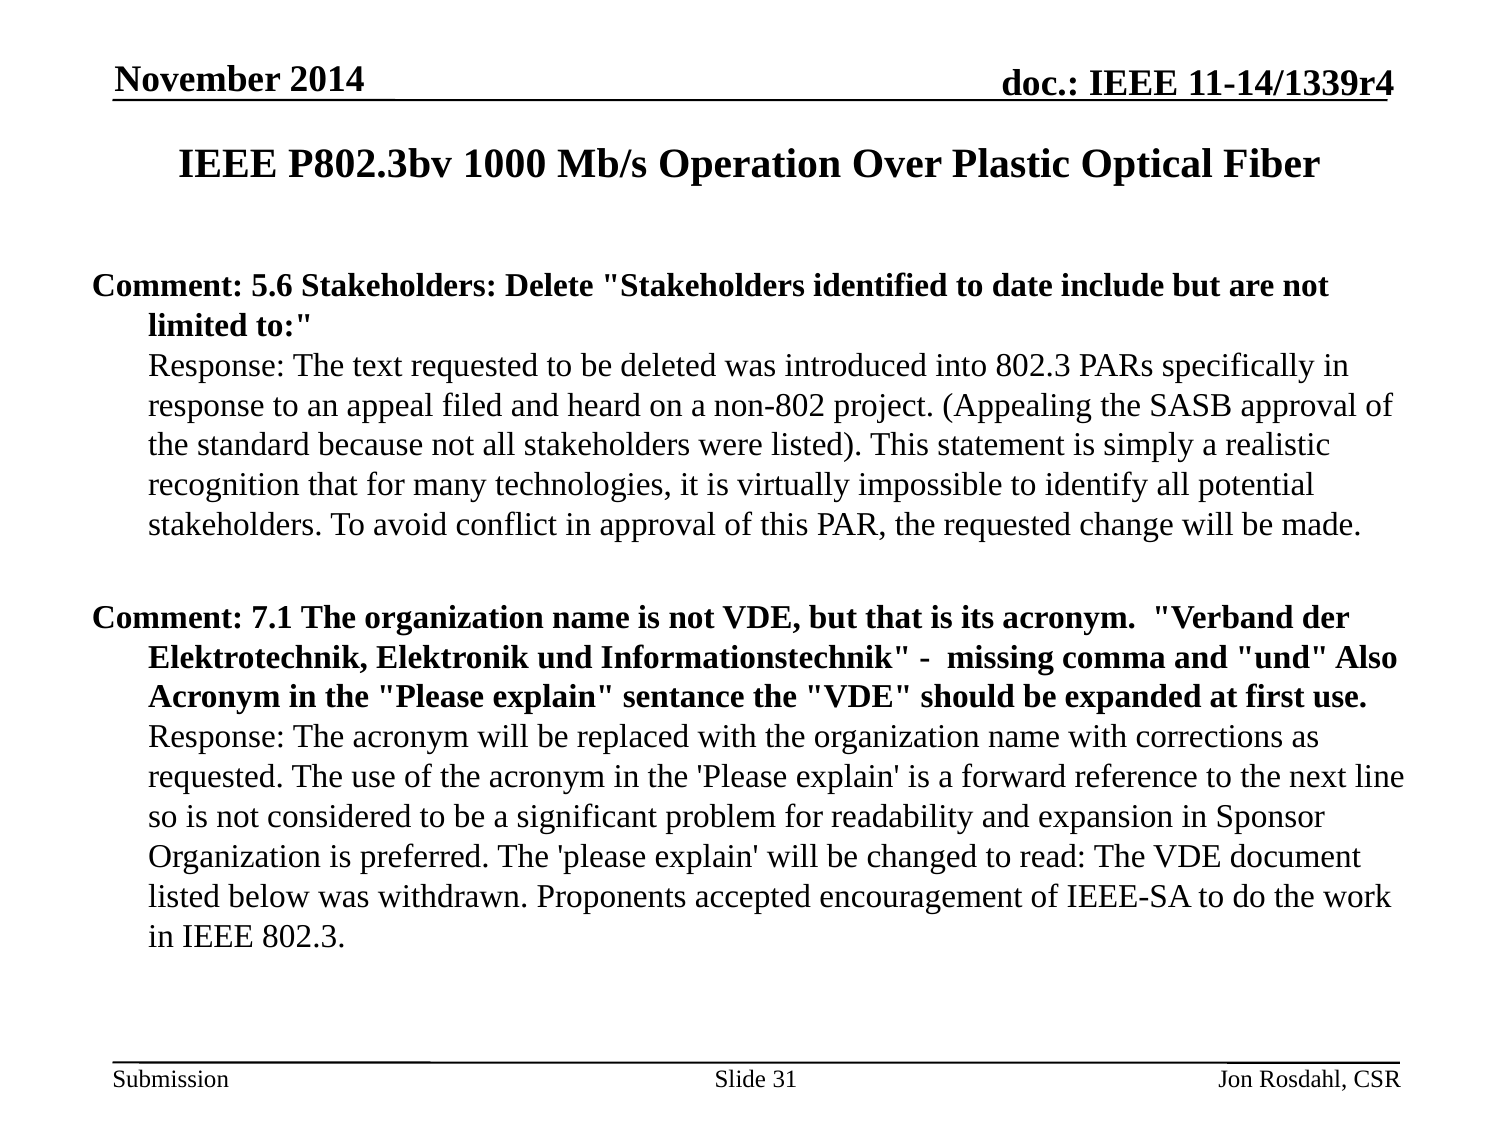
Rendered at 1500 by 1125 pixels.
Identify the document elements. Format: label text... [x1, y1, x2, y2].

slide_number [114, 54, 423, 100]
title IEEE P802.3bv 1000 Mb/s Operation Over Plastic Optical Fiber [112, 112, 1388, 209]
footer Jon Rosdahl, CSR [878, 1061, 1402, 1093]
list Comment: 5.6 Stakeholders: Delete "Stakeholders identified to date include but are not limited to:" Response: The text requested to be deleted was introduced into 802.3 PARs specifically in response to an appeal filed and heard on a non-802 project. (Appealing the SASB approval of the standard because not all stakeholders were listed). This statement is simply a realistic recognition that for many technologies, it is virtually impossible to identify all potential stakeholders. To avoid conflict in approval of this PAR, the requested change will be made. Comment: 7.1 The organization name is not VDE, but that is its acronym. "Verband der Elektrotechnik, Elektronik und Informationstechnik" - missing comma and "und" Also Acronym in the "Please explain" sentance the "VDE" should be expanded at first use. Response: The acronym will be replaced with the organization name with corrections as requested. The use of the acronym in the 'Please explain' is a forward reference to the next line so is not considered to be a significant problem for readability and expansion in Sponsor Organization is preferred. The 'please explain' will be changed to read: The VDE document listed below was withdrawn. Proponents accepted encouragement of IEEE-SA to do the work in IEEE 802.3. [76, 255, 1424, 1024]
slide_number Slide 31 [712, 1061, 800, 1123]
